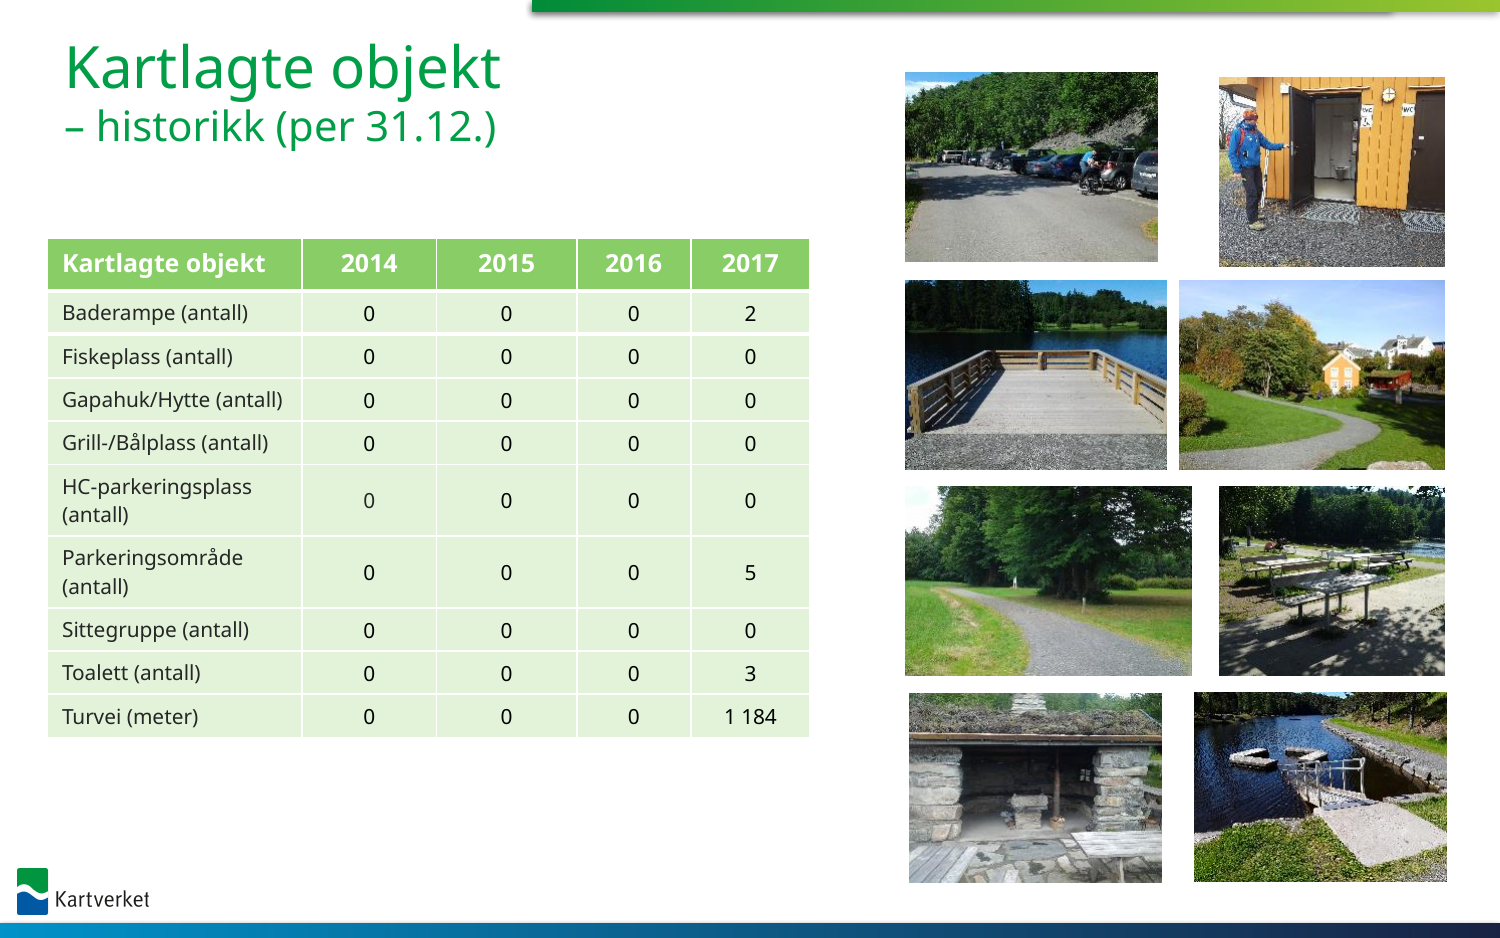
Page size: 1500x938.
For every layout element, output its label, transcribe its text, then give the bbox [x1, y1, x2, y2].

table_cell 0 [303, 652, 436, 693]
picture [905, 72, 1158, 262]
table_cell 0 [437, 293, 576, 332]
table_cell 0 [578, 422, 690, 464]
table_cell 0 [578, 293, 690, 332]
table_cell 0 [303, 422, 436, 464]
table_cell 0 [578, 609, 690, 650]
table_cell Gapahuk/Hytte (antall) [48, 379, 301, 420]
table_cell 0 [692, 465, 809, 535]
picture [905, 486, 1193, 676]
table_cell 0 [303, 379, 436, 420]
table_header 2014 [303, 239, 436, 289]
table_cell 0 [303, 293, 436, 332]
table_cell Grill-/Bålplass (antall) [48, 422, 301, 464]
table_cell 0 [437, 422, 576, 464]
table_cell 0 [578, 379, 690, 420]
table_cell 0 [437, 695, 576, 737]
table_cell 3 [692, 652, 809, 693]
table_cell 0 [303, 336, 436, 377]
table_cell 2 [692, 293, 809, 332]
table_cell 0 [437, 652, 576, 693]
picture [1219, 77, 1445, 267]
table_cell 0 [437, 336, 576, 377]
table_cell Toalett (antall) [48, 652, 301, 693]
table_cell 0 [692, 422, 809, 464]
table_cell Fiskeplass (antall) [48, 336, 301, 377]
picture [909, 693, 1163, 884]
picture [1194, 692, 1448, 882]
table_header Kartlagte objekt [48, 239, 301, 289]
table_header 2015 [437, 239, 576, 289]
table_cell 0 [437, 609, 576, 650]
table_header 2016 [578, 239, 690, 289]
table_cell 0 [303, 537, 436, 607]
table_cell 5 [692, 537, 809, 607]
table_cell 0 [437, 379, 576, 420]
table_cell 0 [303, 609, 436, 650]
table_cell 0 [692, 609, 809, 650]
table_cell Parkeringsområde (antall) [48, 537, 301, 607]
picture [905, 280, 1167, 470]
table_cell Sittegruppe (antall) [48, 609, 301, 650]
table_cell 0 [578, 537, 690, 607]
table_cell 0 [578, 336, 690, 377]
table_cell 0 [437, 537, 576, 607]
picture [1179, 280, 1445, 470]
table_cell 0 [578, 695, 690, 737]
table_header 2017 [692, 239, 809, 289]
table_cell 0 [578, 465, 690, 535]
picture [1219, 486, 1445, 676]
table_cell 0 [437, 465, 576, 535]
table_cell 0 [692, 336, 809, 377]
table_cell 0 [692, 379, 809, 420]
table_cell 0 [578, 652, 690, 693]
table_cell Baderampe (antall) [48, 293, 301, 332]
table_cell Turvei (meter) [48, 695, 301, 737]
text_box Kartlagte objekt – historikk (per 31.12.) [49, 14, 1431, 158]
table_cell 1 184 [692, 695, 809, 737]
table_cell HC-parkeringsplass (antall) [48, 465, 301, 535]
table_cell 0 [303, 695, 436, 737]
table_cell 0 [303, 465, 436, 535]
